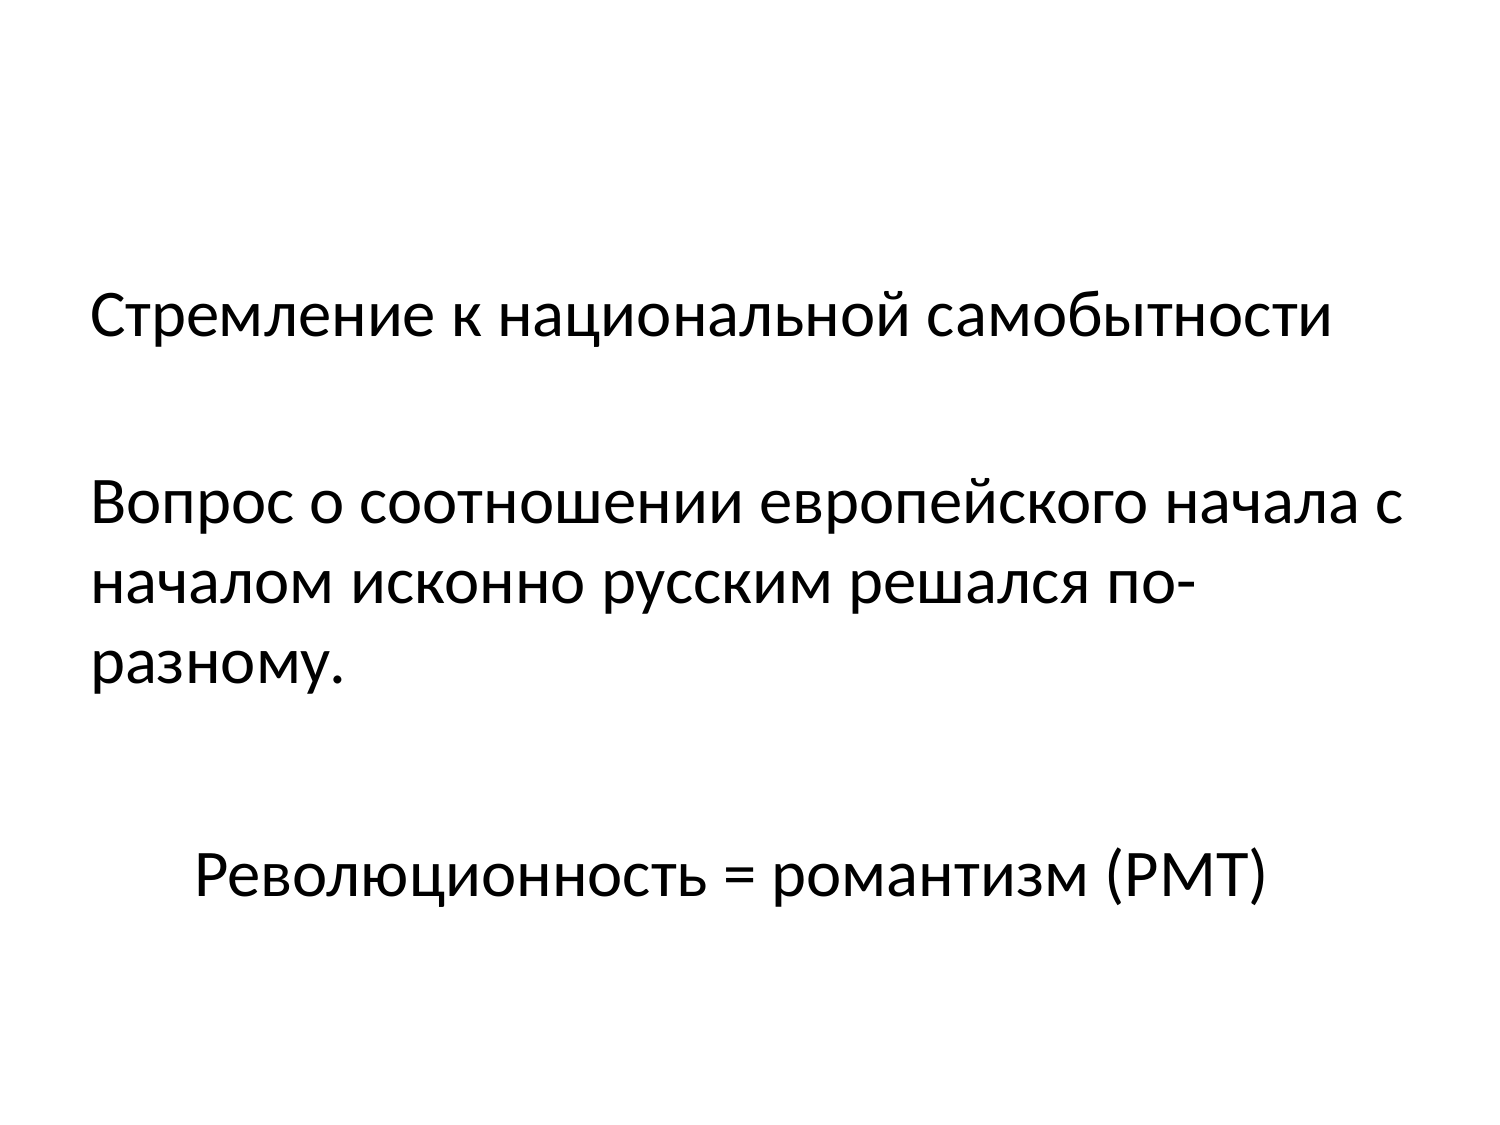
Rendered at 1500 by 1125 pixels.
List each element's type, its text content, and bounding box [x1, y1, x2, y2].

text_box Революционность = романтизм (РМТ) [88, 822, 1376, 917]
list Стремление к национальной самобытности Вопрос о соотношении европейского начала с началом исконно русским решался по-разному. [75, 262, 1425, 1005]
